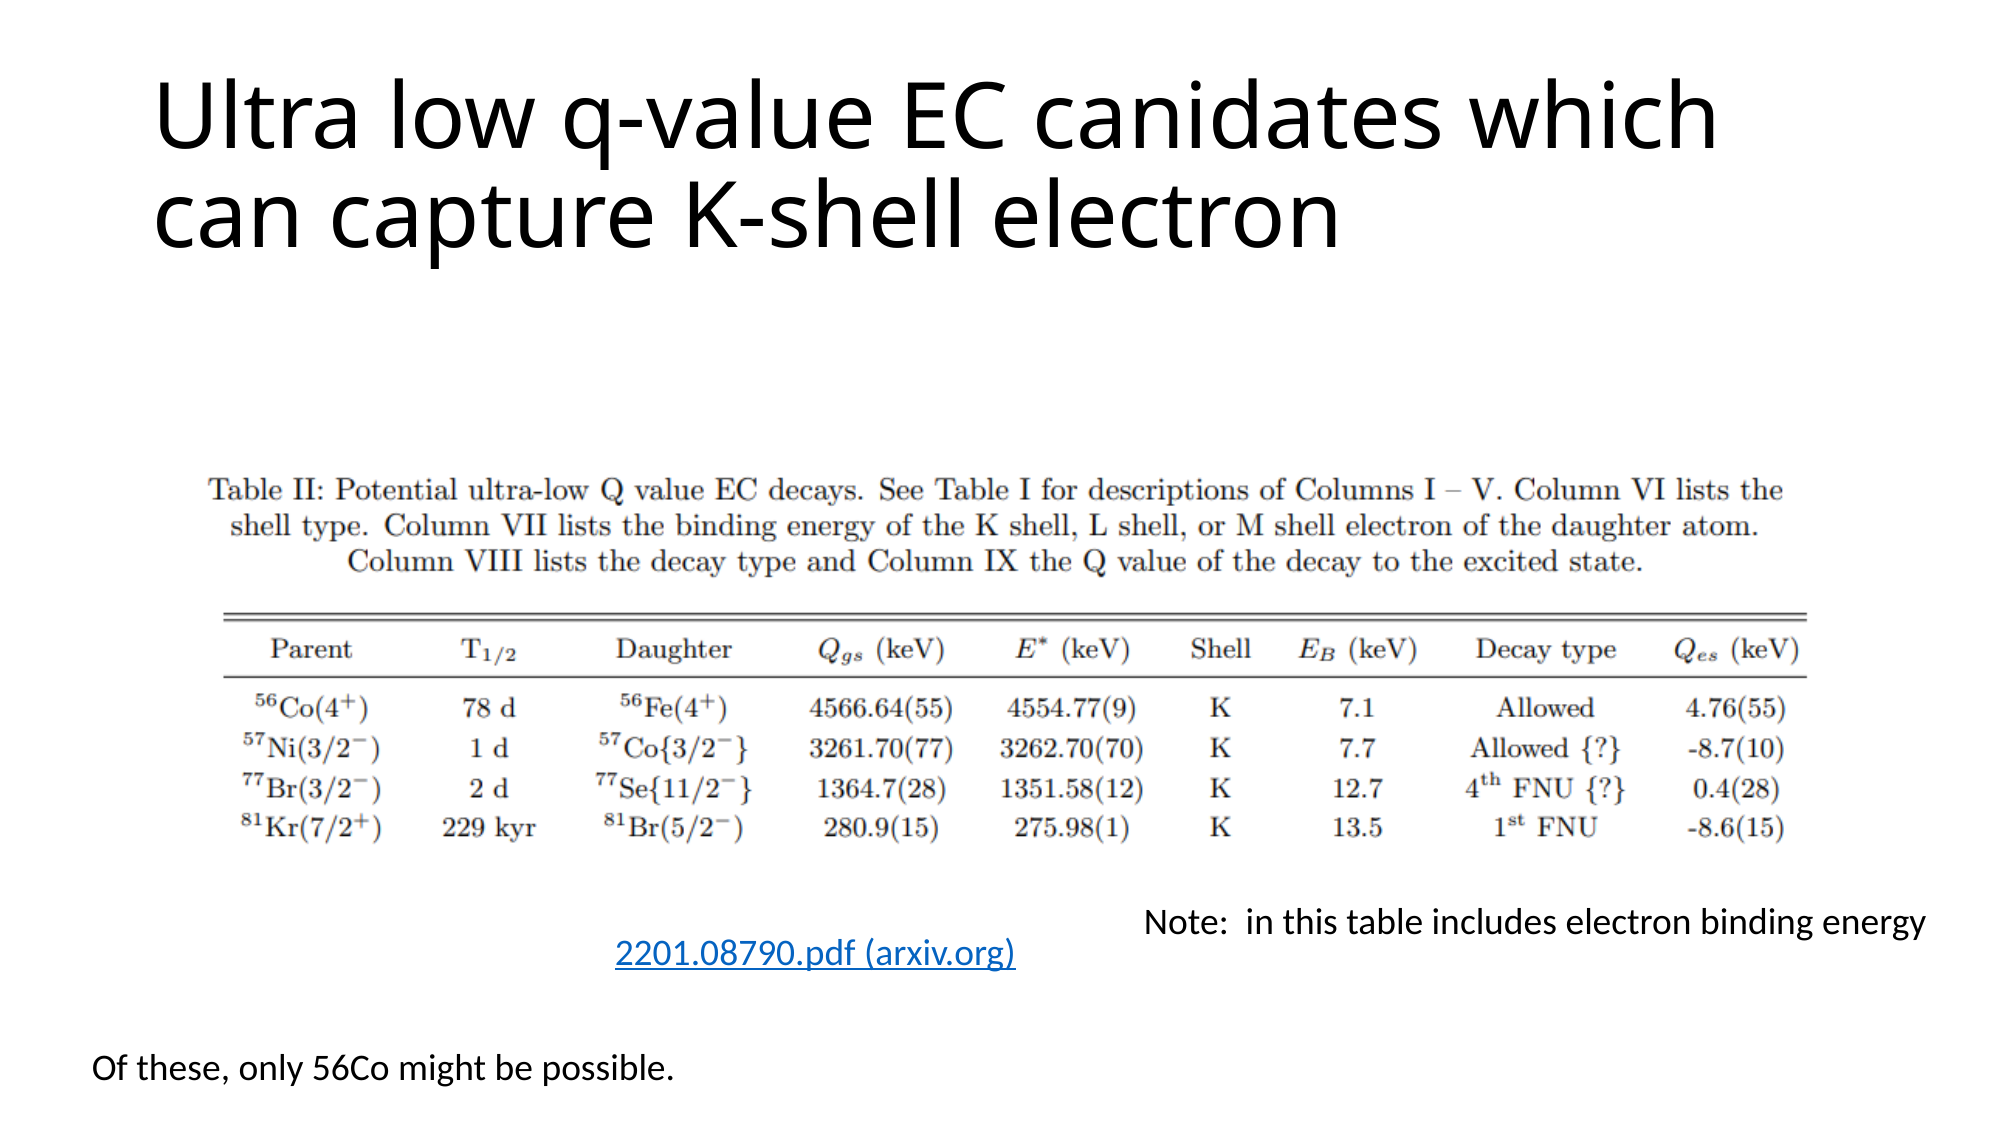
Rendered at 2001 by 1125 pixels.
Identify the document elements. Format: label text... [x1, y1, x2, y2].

title Ultra low q-value EC canidates which can capture K-shell electron [137, 59, 1863, 278]
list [137, 461, 1863, 852]
text_box 2201.08790.pdf (arxiv.org) [599, 920, 1031, 980]
text_box Of these, only 56Co might be possible. [77, 1035, 692, 1096]
